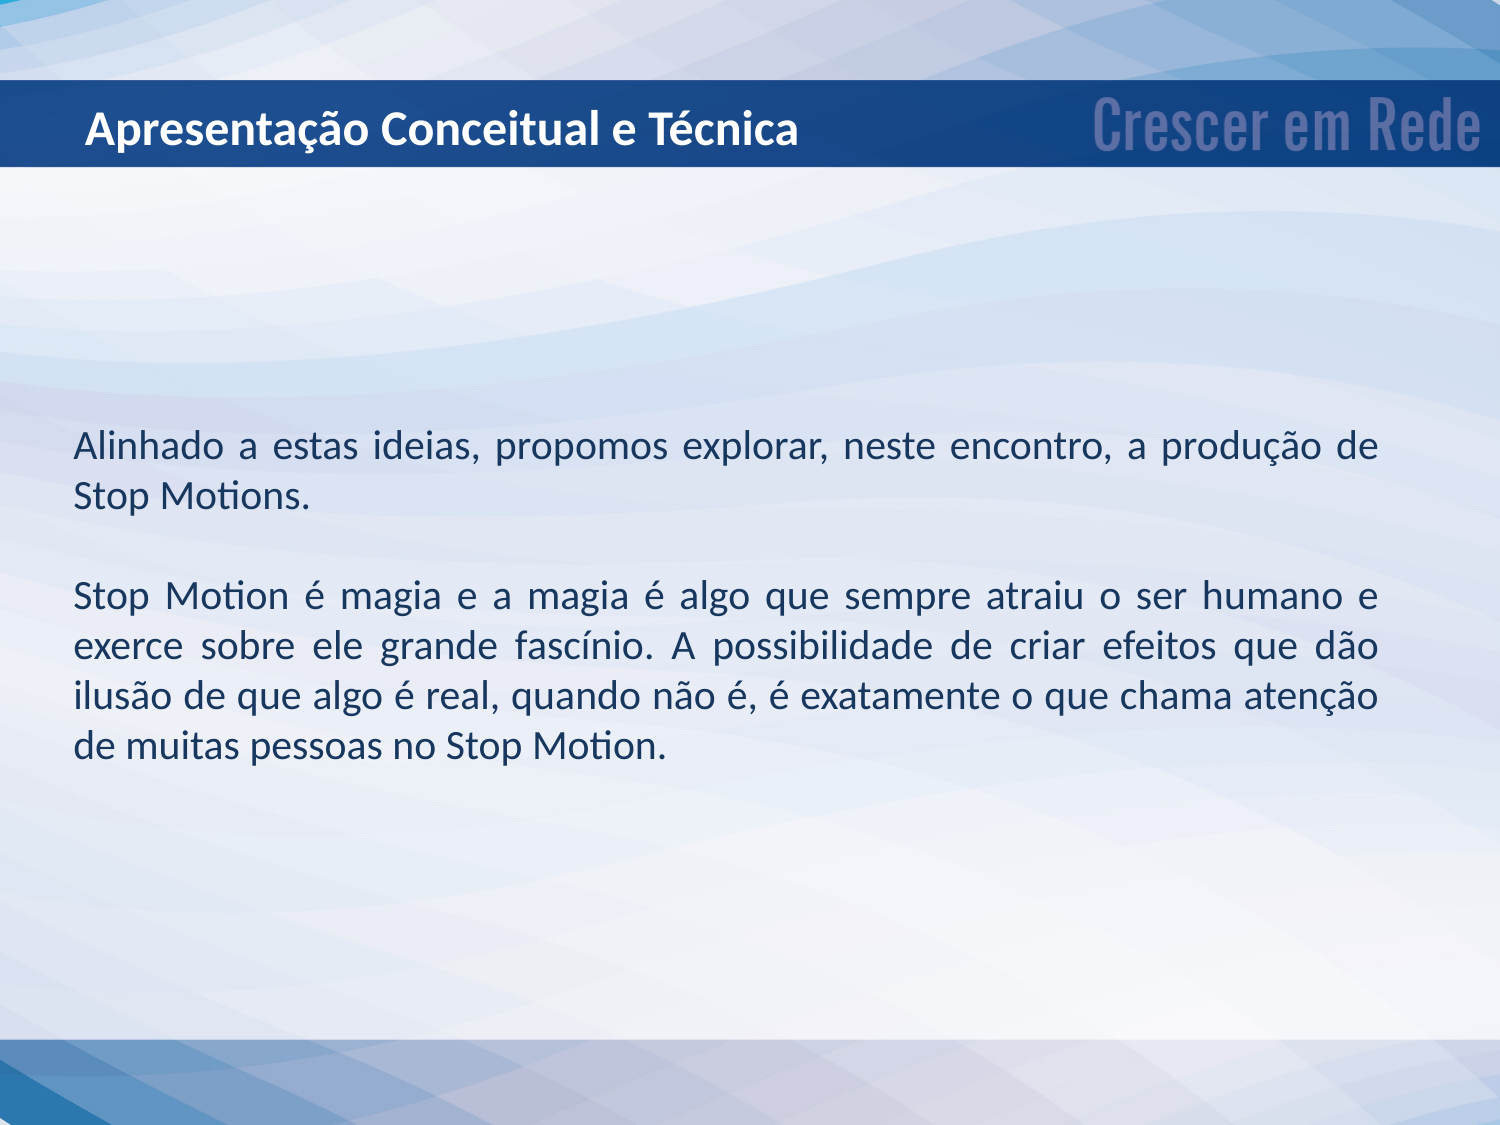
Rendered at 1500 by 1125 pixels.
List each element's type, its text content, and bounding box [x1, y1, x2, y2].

picture [0, 0, 1500, 1125]
text_box Alinhado a estas ideias, propomos explorar, neste encontro, a produção de Stop Motions. Stop Motion é magia e a magia é algo que sempre atraiu o ser humano e exerce sobre ele grande fascínio. A possibilidade de criar efeitos que dão ilusão de que algo é real, quando não é, é exatamente o que chama atenção de muitas pessoas no Stop Motion. [58, 410, 1395, 775]
text_box Apresentação Conceitual e Técnica [70, 88, 1430, 163]
